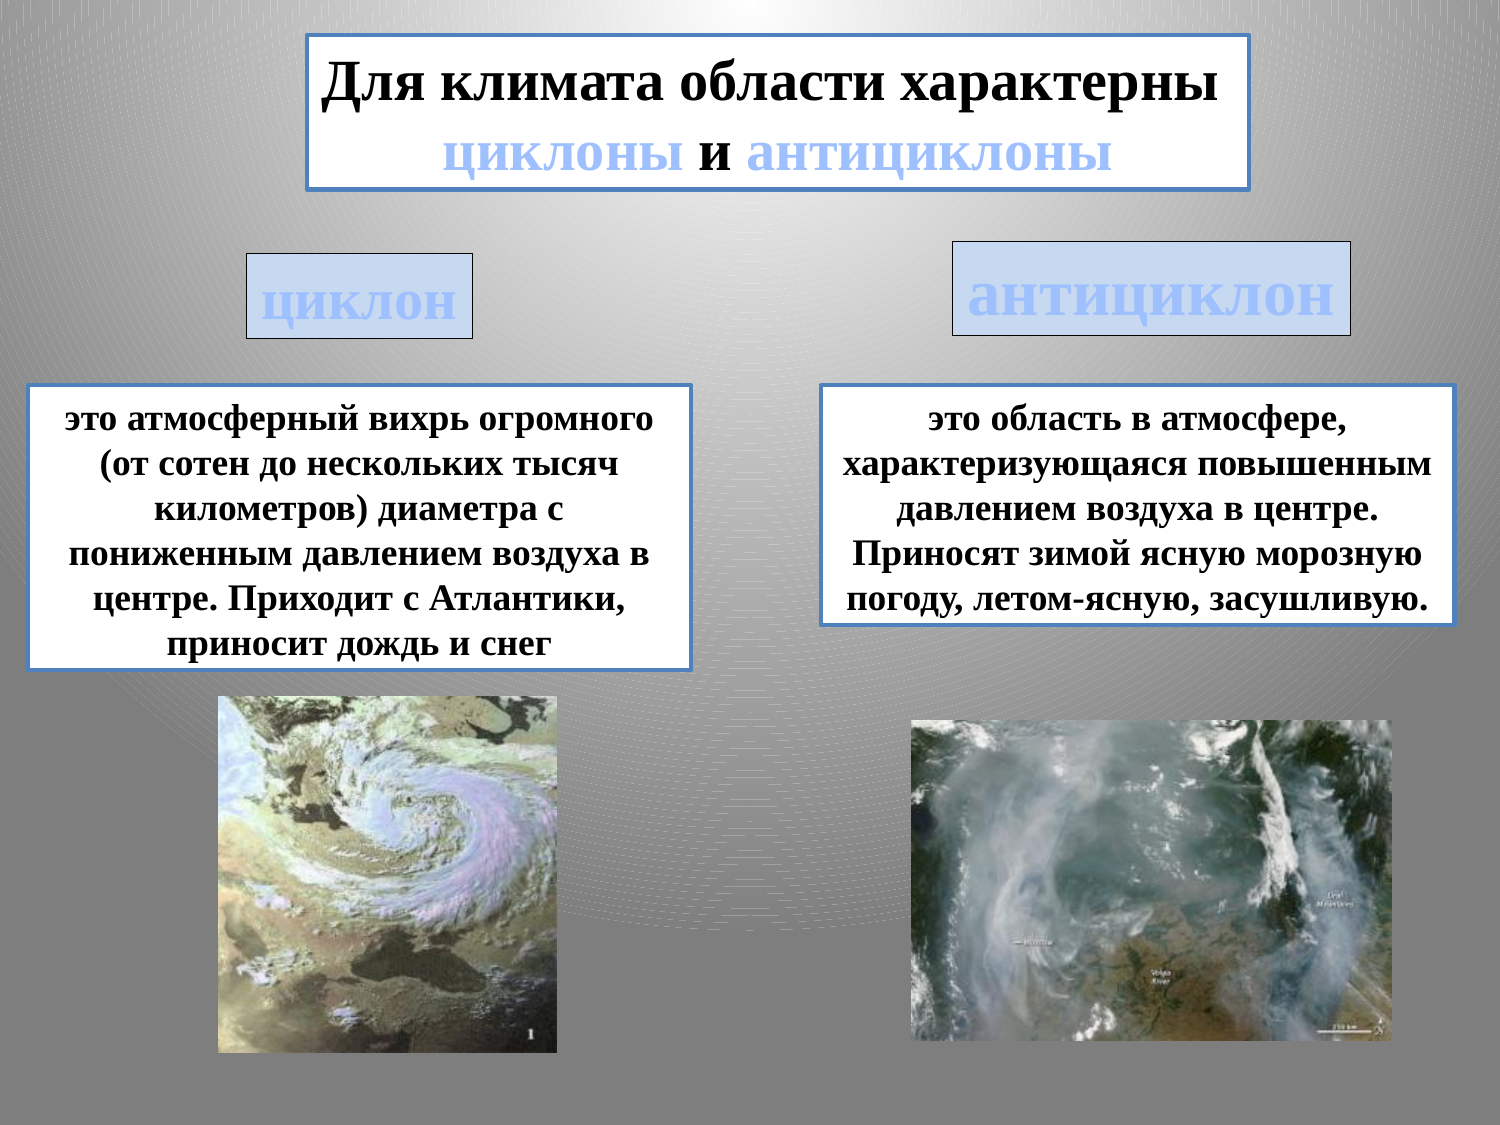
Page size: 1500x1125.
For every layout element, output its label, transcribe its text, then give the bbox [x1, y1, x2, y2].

text_box это область в атмосфере, характеризующаяся повышенным давлением воздуха в центре. Приносят зимой ясную морозную погоду, летом-ясную, засушливую. [819, 383, 1457, 627]
text_box это атмосферный вихрь огромного (от сотен до нескольких тысяч километров) диаметра с пониженным давлением воздуха в центре. Приходит с Атлантики, приносит дождь и снег [26, 383, 693, 672]
picture [911, 720, 1393, 1041]
text_box циклон [246, 253, 473, 339]
text_box Для климата области характерны циклоны и антициклоны [305, 33, 1251, 192]
picture [218, 696, 557, 1053]
text_box антициклон [952, 241, 1351, 336]
